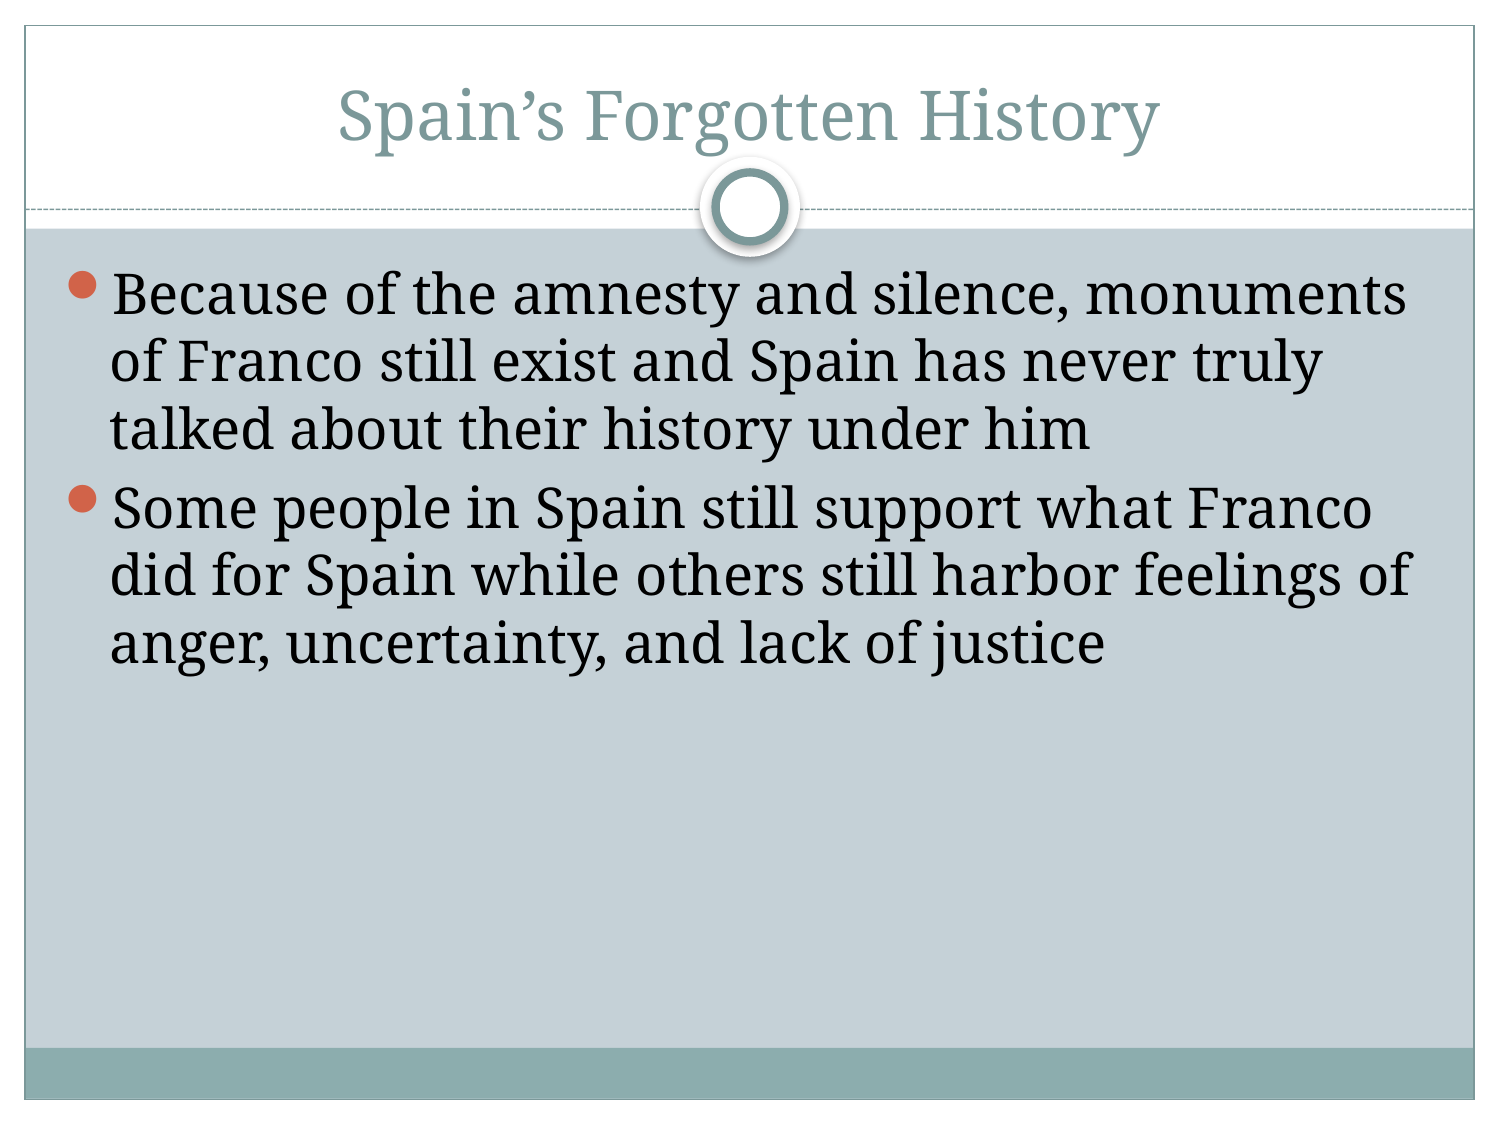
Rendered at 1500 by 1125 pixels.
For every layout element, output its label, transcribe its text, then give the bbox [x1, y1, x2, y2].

title Spain’s Forgotten History [49, 37, 1450, 162]
list Because of the amnesty and silence, monuments of Franco still exist and Spain has never truly talked about their history under him Some people in Spain still support what Franco did for Spain while others still harbor feelings of anger, uncertainty, and lack of justice [49, 250, 1445, 1001]
